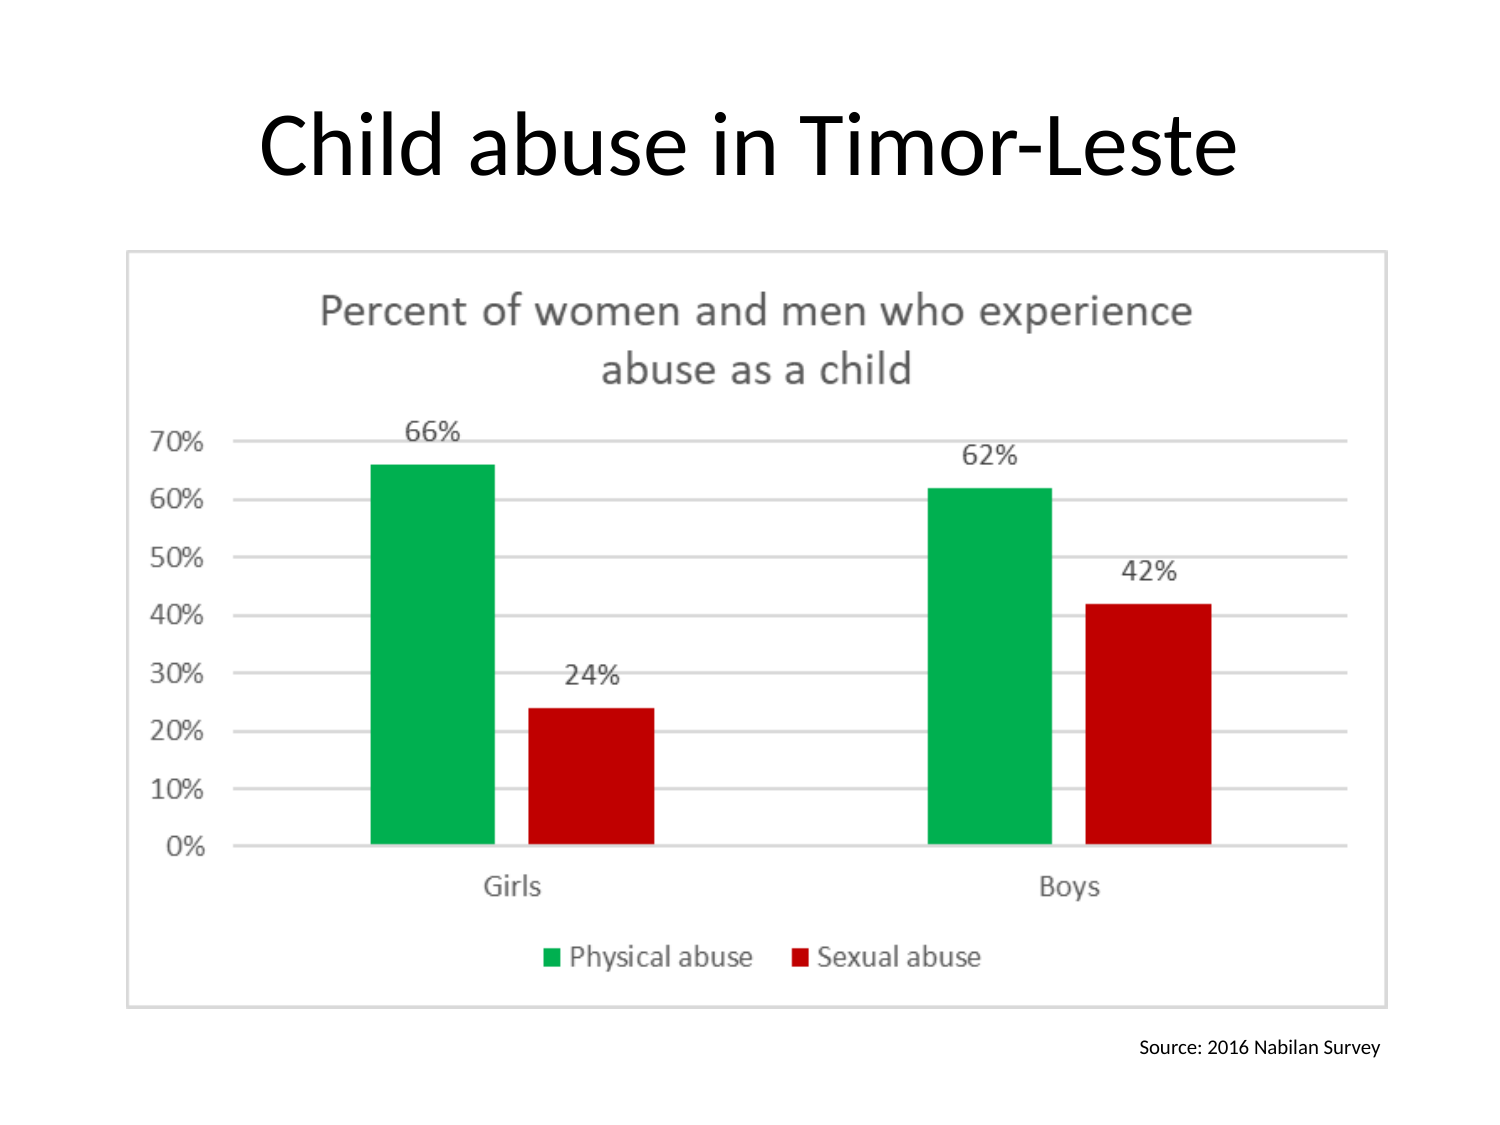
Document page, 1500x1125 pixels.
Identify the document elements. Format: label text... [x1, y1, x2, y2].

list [125, 250, 1388, 1009]
title Child abuse in Timor-Leste [75, 45, 1425, 233]
text_box Source: 2016 Nabilan Survey [1124, 1026, 1409, 1067]
